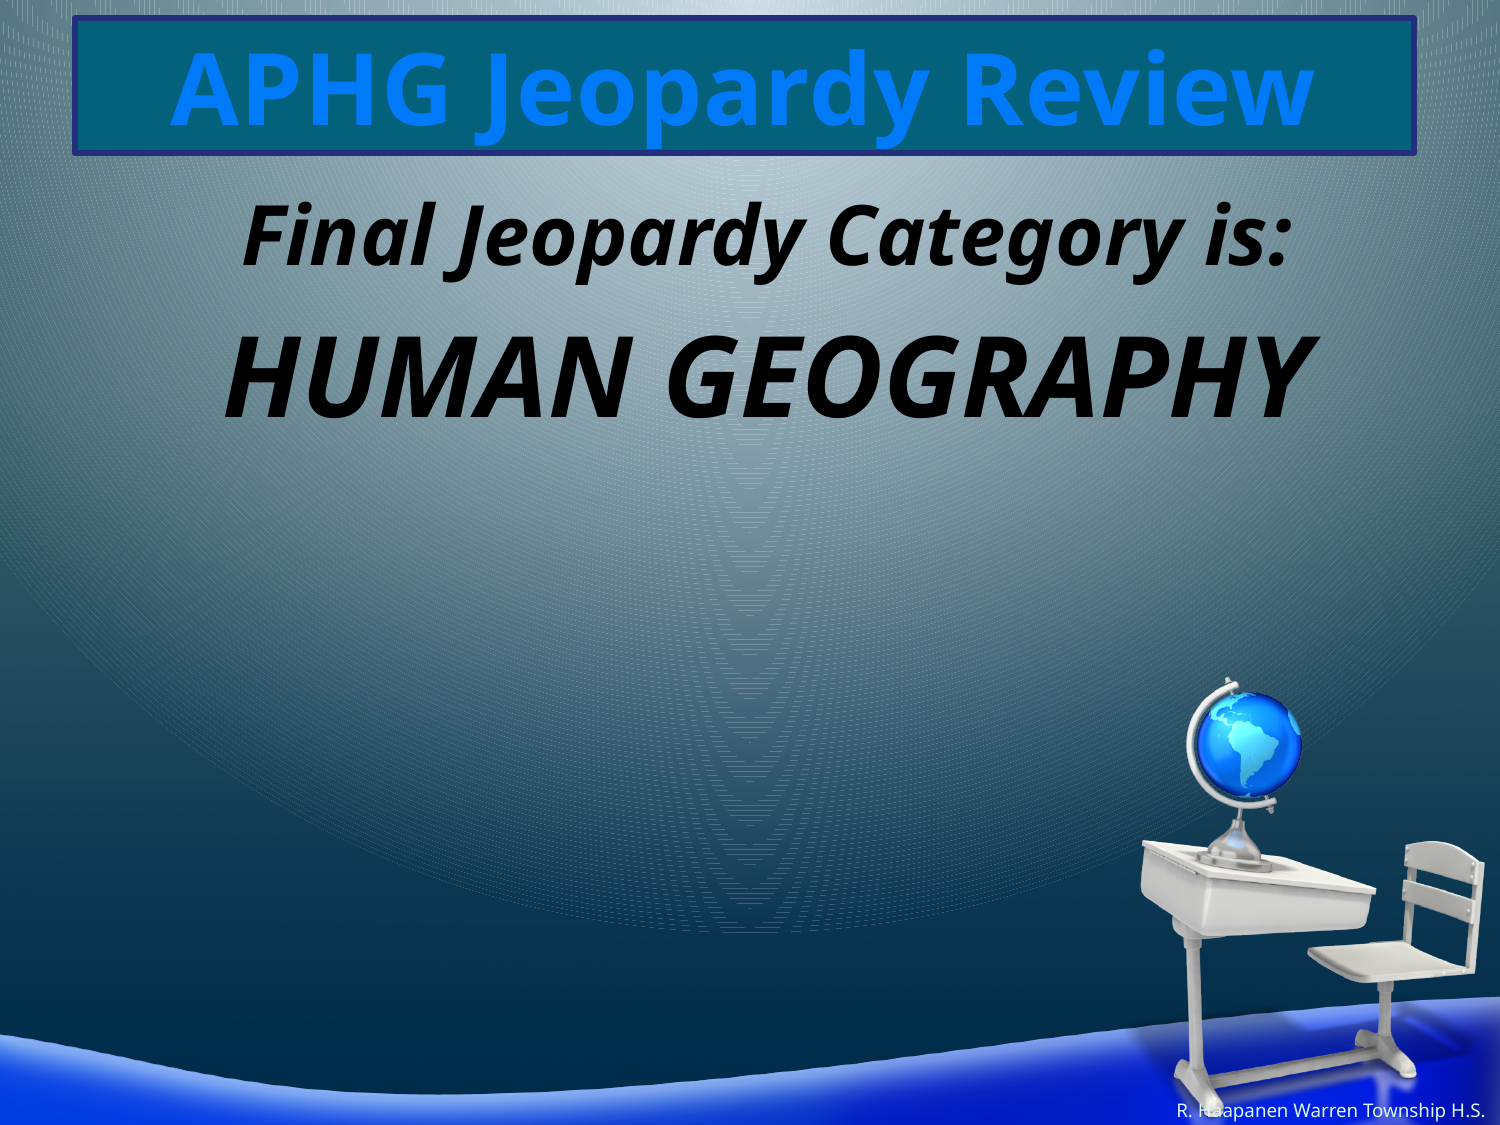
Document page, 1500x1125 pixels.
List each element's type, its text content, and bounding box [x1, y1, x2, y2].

footer R. Haapanen Warren Township H.S. [1025, 1091, 1500, 1125]
list Final Jeopardy Category is: HUMAN GEOGRAPHY [33, 174, 1500, 625]
picture [0, 0, 1500, 1125]
